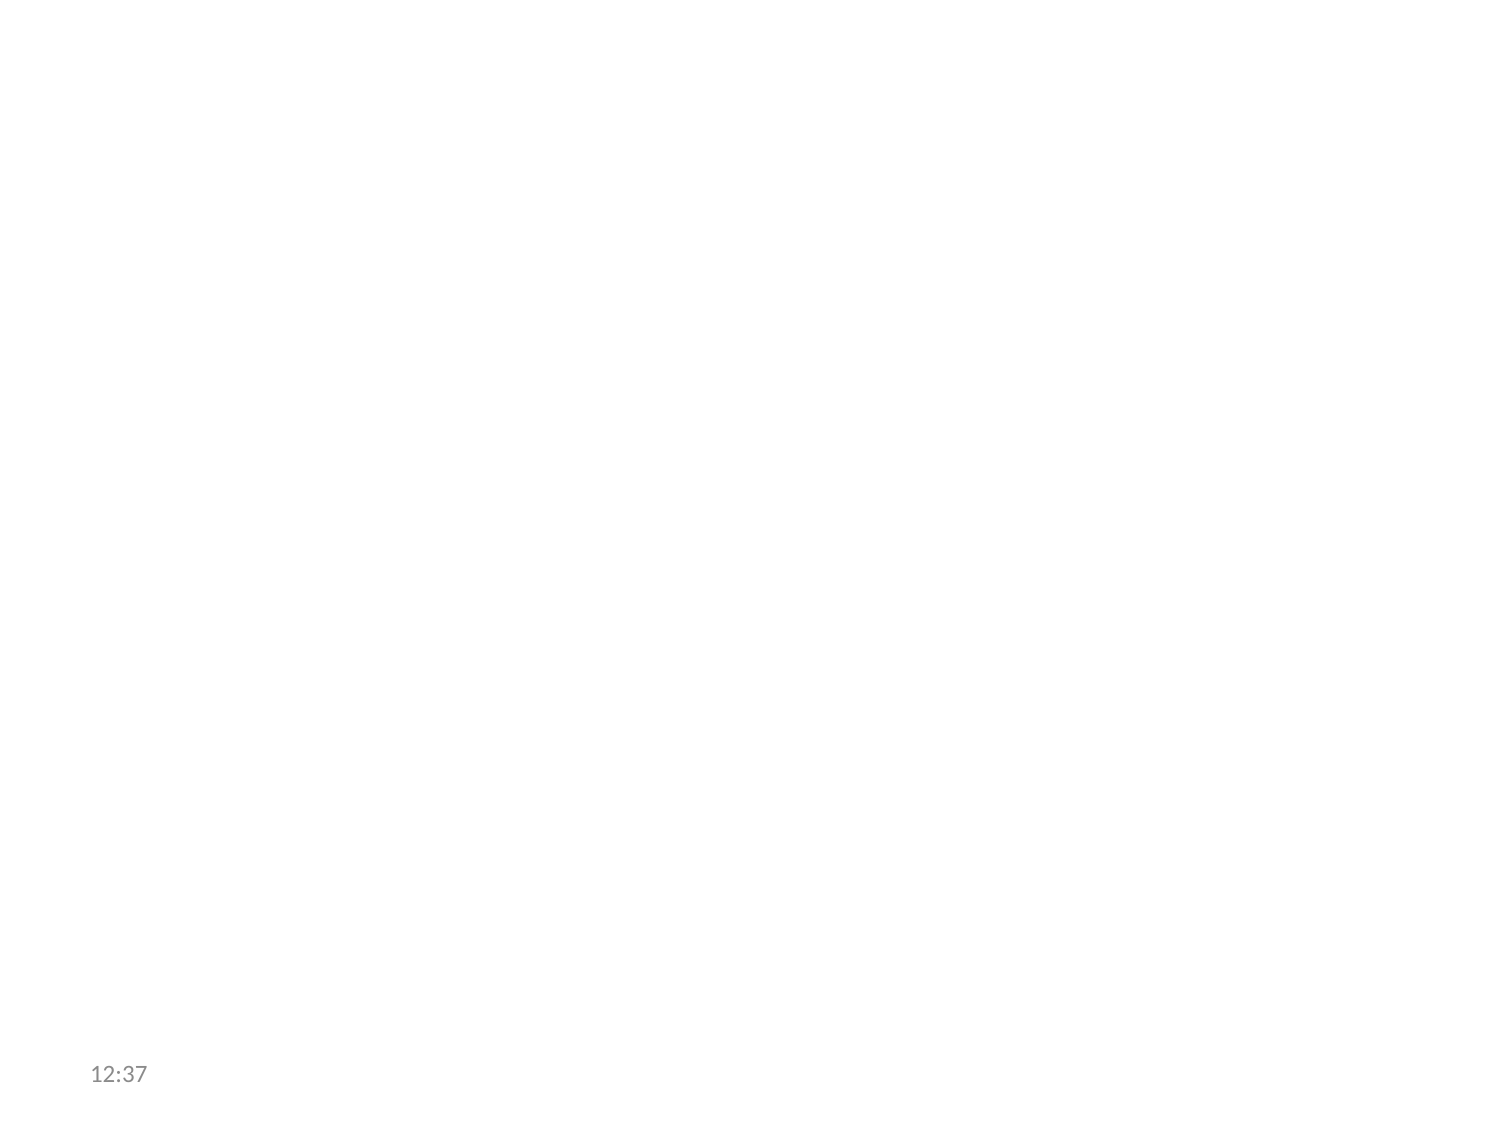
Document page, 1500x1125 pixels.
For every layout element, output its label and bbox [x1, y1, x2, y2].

slide_number [75, 1042, 425, 1103]
